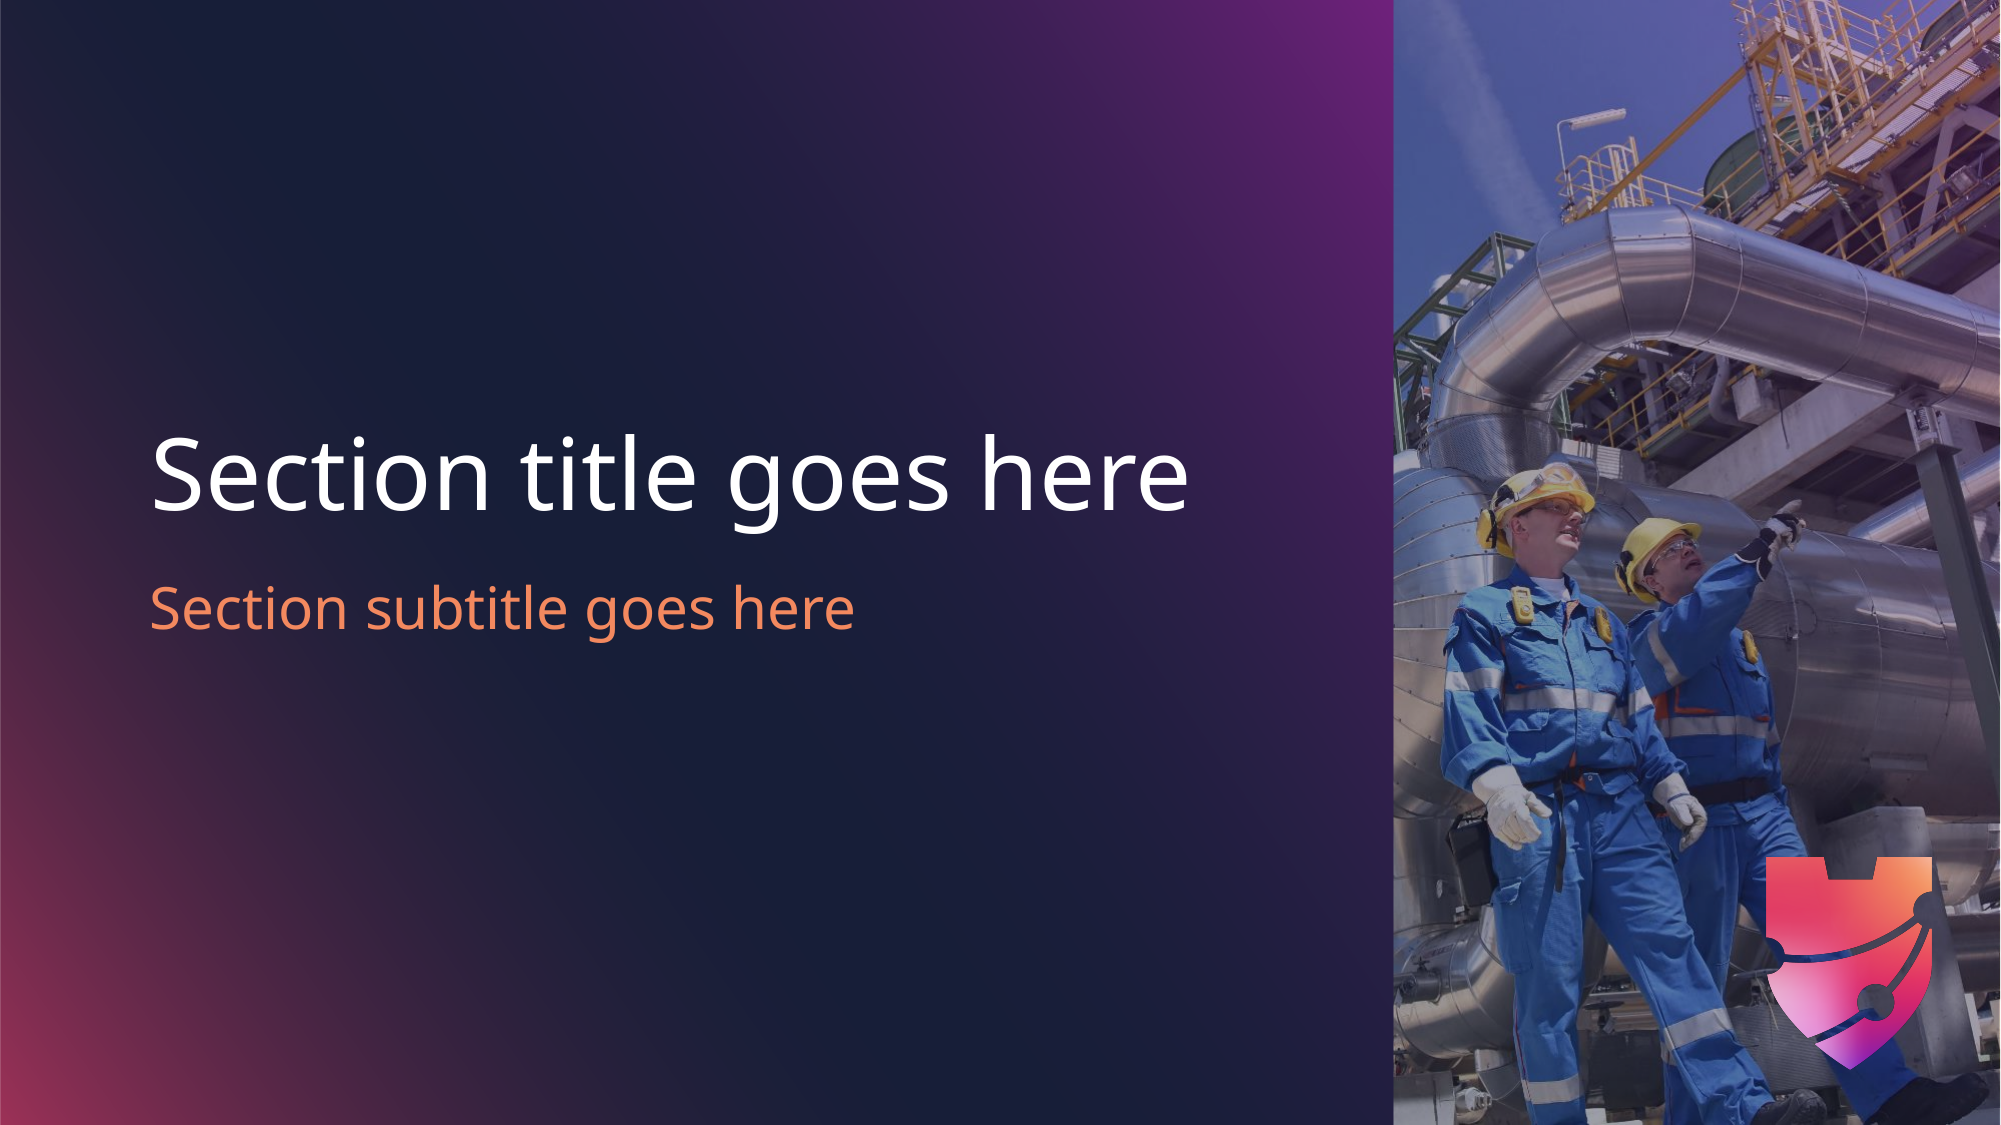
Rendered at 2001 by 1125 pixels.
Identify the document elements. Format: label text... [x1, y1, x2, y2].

title Section title goes here [135, 249, 1366, 540]
subtitle Section subtitle goes here [134, 585, 1071, 728]
picture [0, 0, 2001, 1125]
